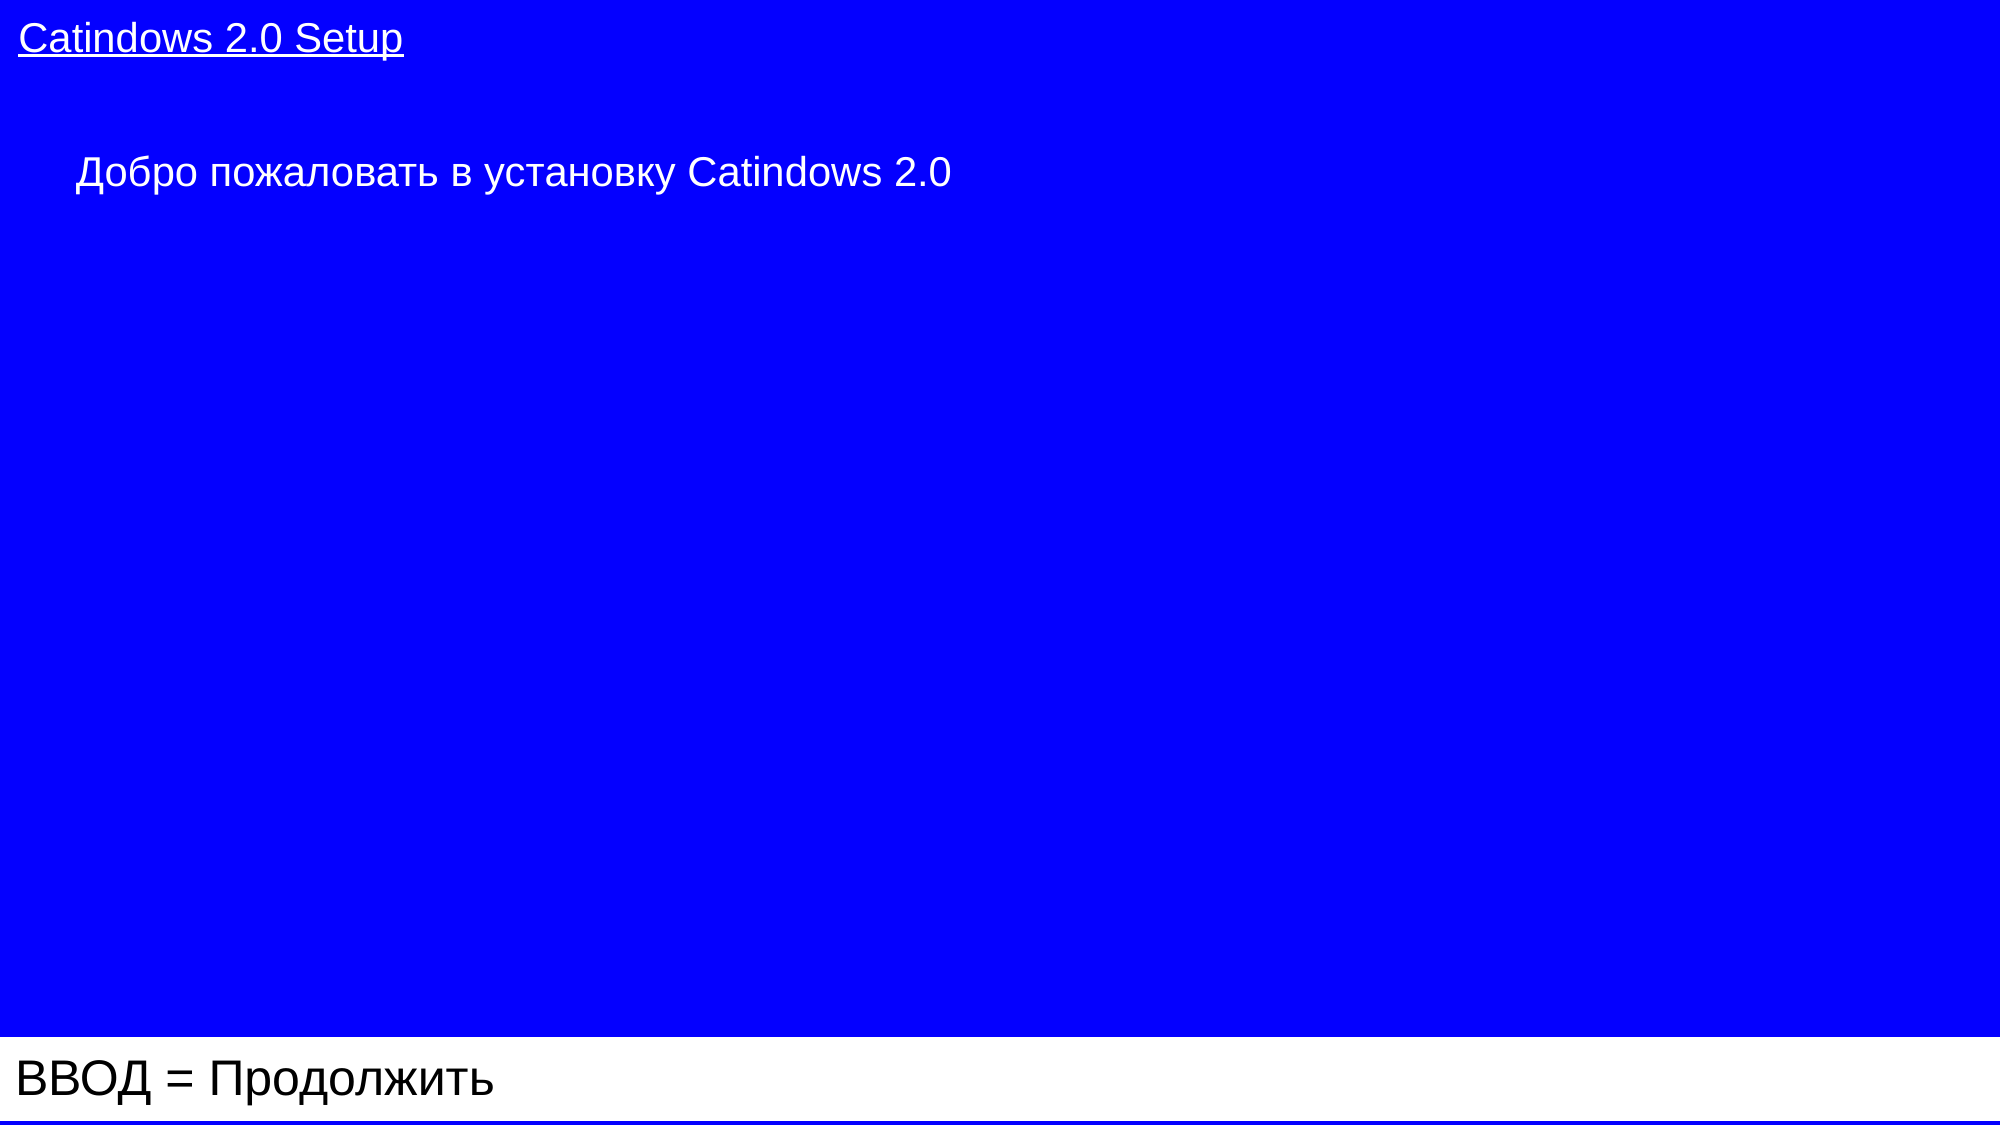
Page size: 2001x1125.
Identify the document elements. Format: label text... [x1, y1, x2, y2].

text_box Добро пожаловать в установку Catindows 2.0 [60, 137, 1658, 203]
text_box Catindows 2.0 Setup [3, 2, 527, 68]
text_box ВВОД = Продолжить [0, 1037, 2000, 1121]
